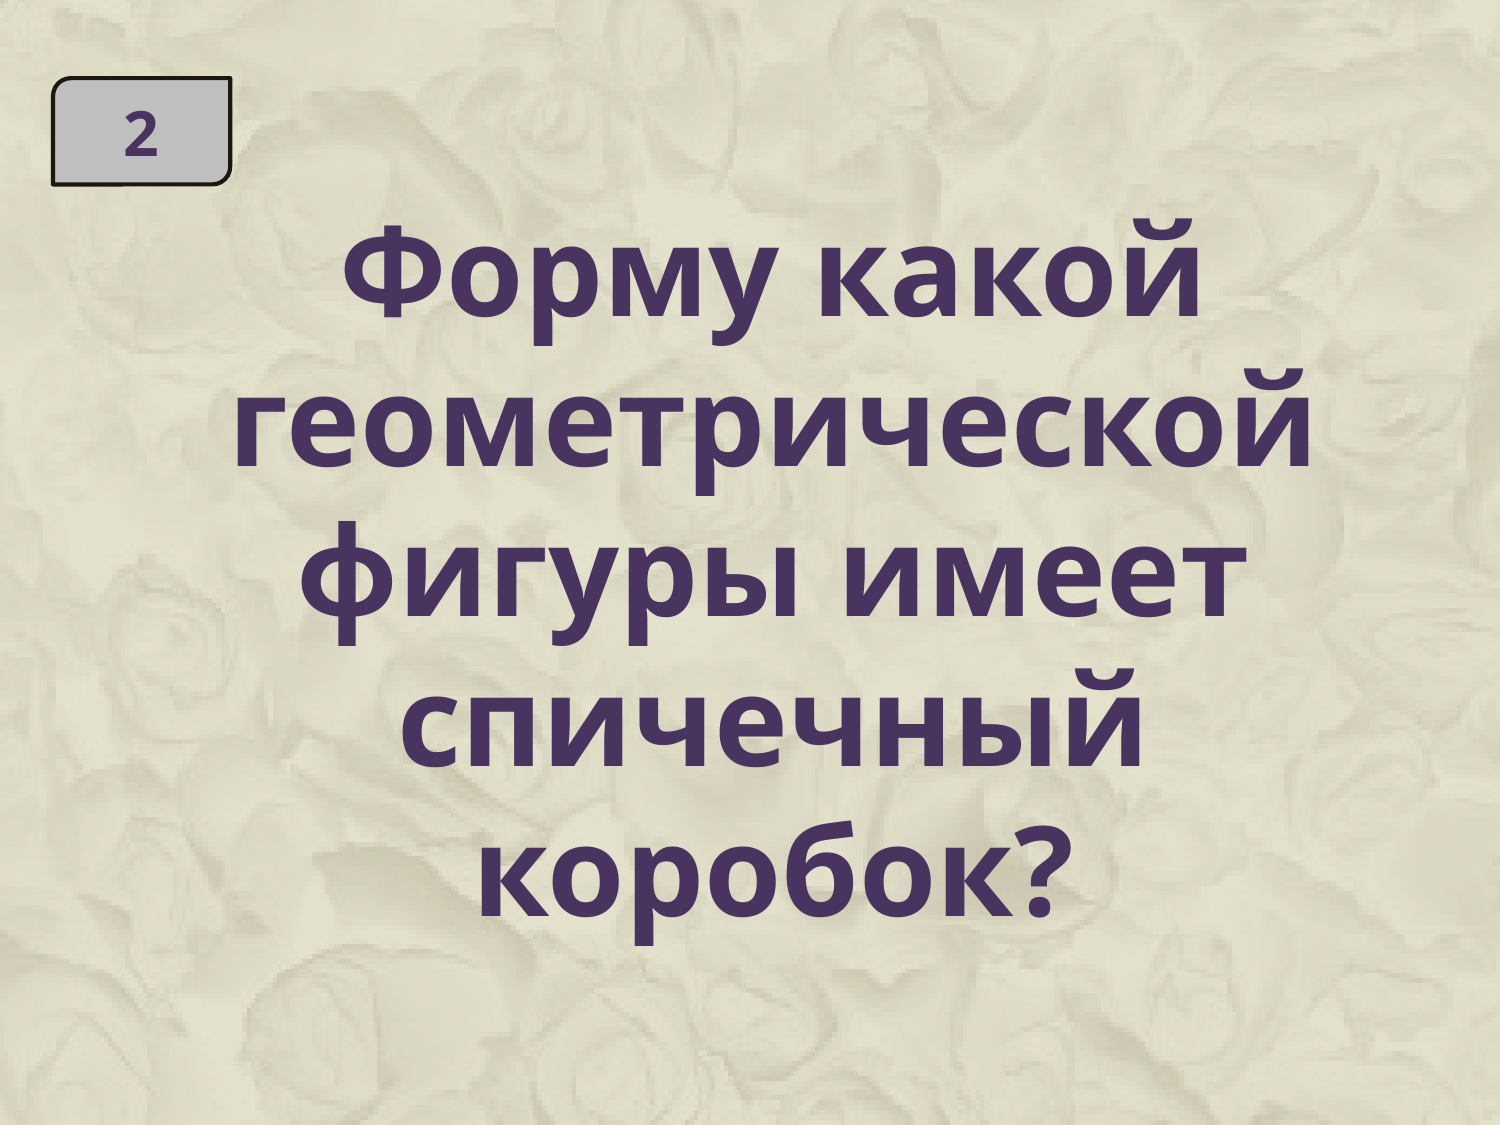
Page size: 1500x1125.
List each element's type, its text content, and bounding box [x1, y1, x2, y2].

text_box 2 [50, 76, 233, 187]
text_box Форму какой геометрической фигуры имеет спичечный коробок? [112, 184, 1435, 950]
